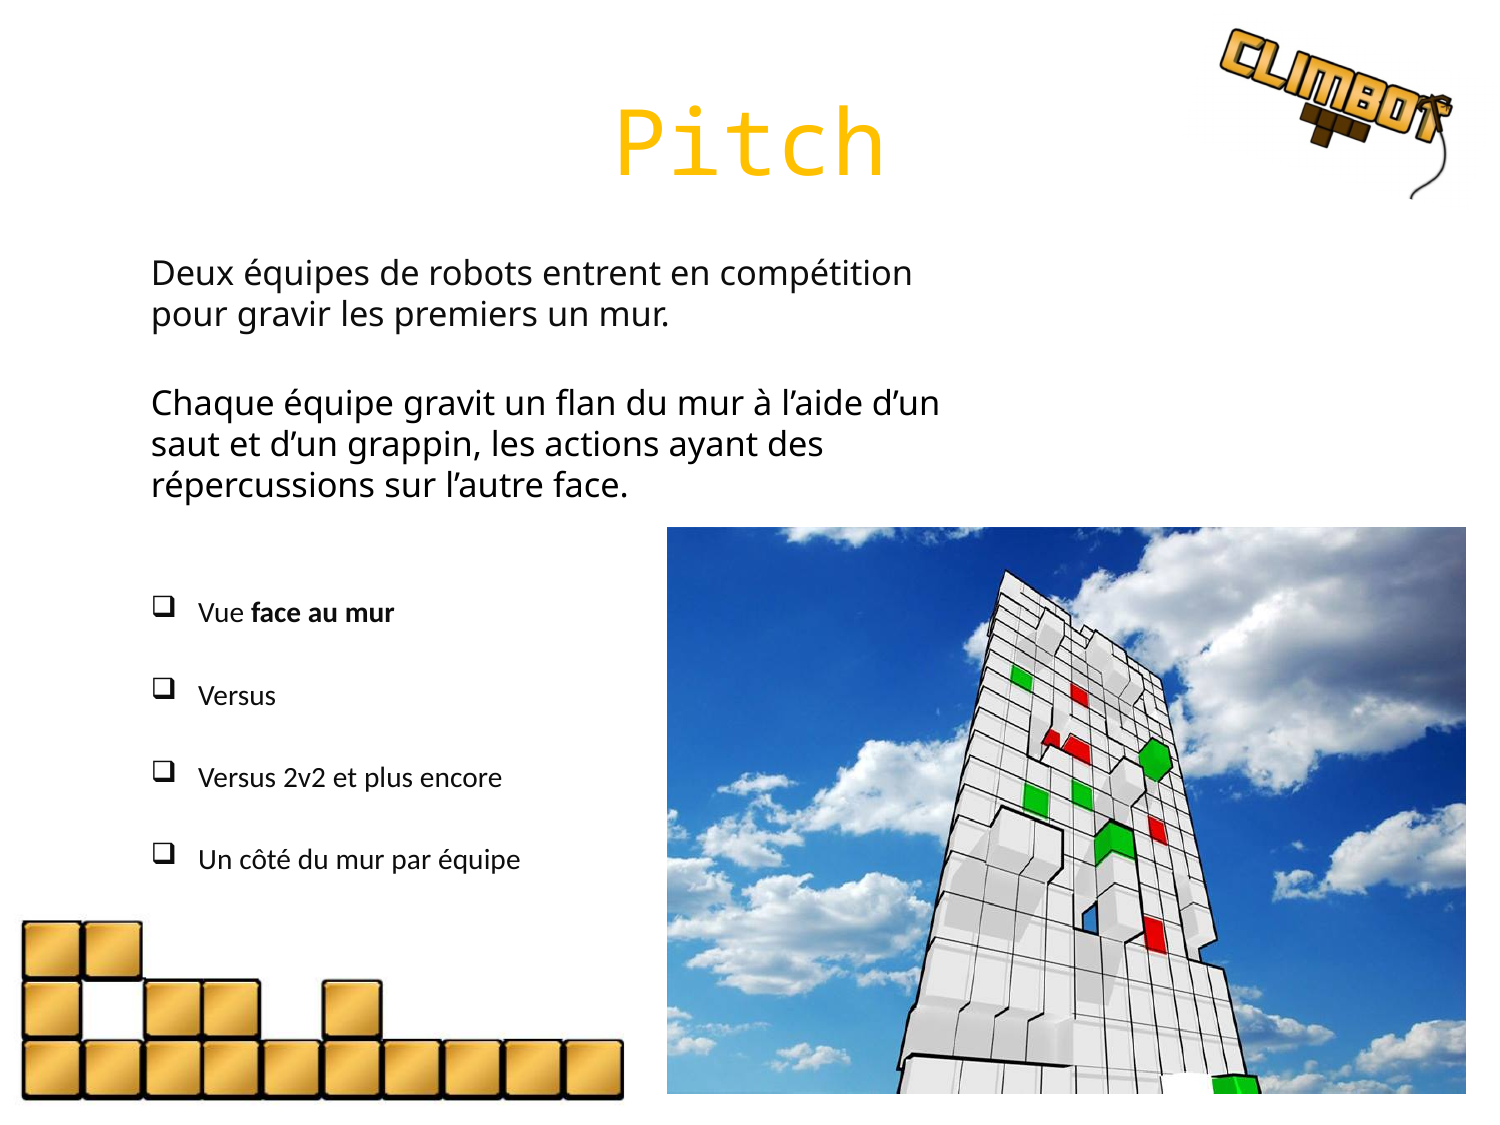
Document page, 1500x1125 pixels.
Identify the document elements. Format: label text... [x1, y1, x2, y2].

list Deux équipes de robots entrent en compétition pour gravir les premiers un mur. Chaque équipe gravit un flan du mur à l’aide d’un saut et d’un grappin, les actions ayant des répercussions sur l’autre face. Vue face au mur Versus Versus 2v2 et plus encore Un côté du mur par équipe [135, 243, 999, 702]
title Pitch [75, 45, 1425, 233]
picture [5, 526, 1466, 1113]
picture [1181, 8, 1500, 213]
